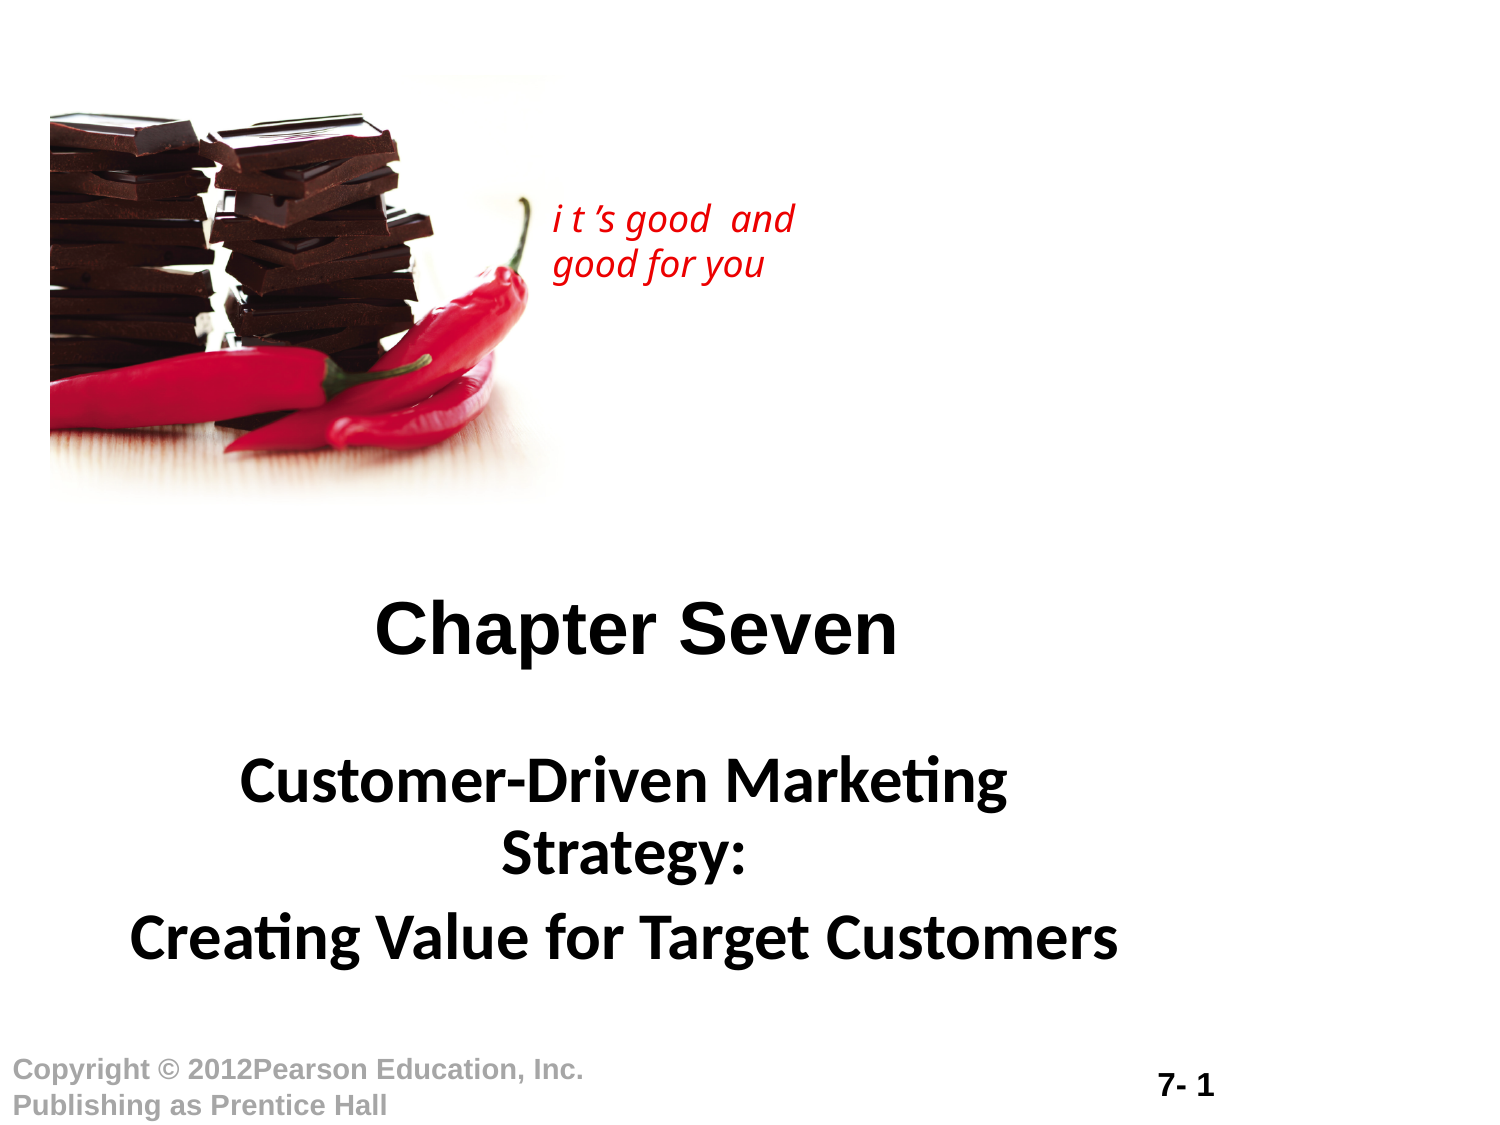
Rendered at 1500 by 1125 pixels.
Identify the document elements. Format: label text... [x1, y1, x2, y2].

picture [50, 75, 575, 458]
subtitle Customer-Driven Marketing Strategy: Creating Value for Target Customers [99, 737, 1151, 1026]
title Chapter Seven [49, 458, 1226, 701]
